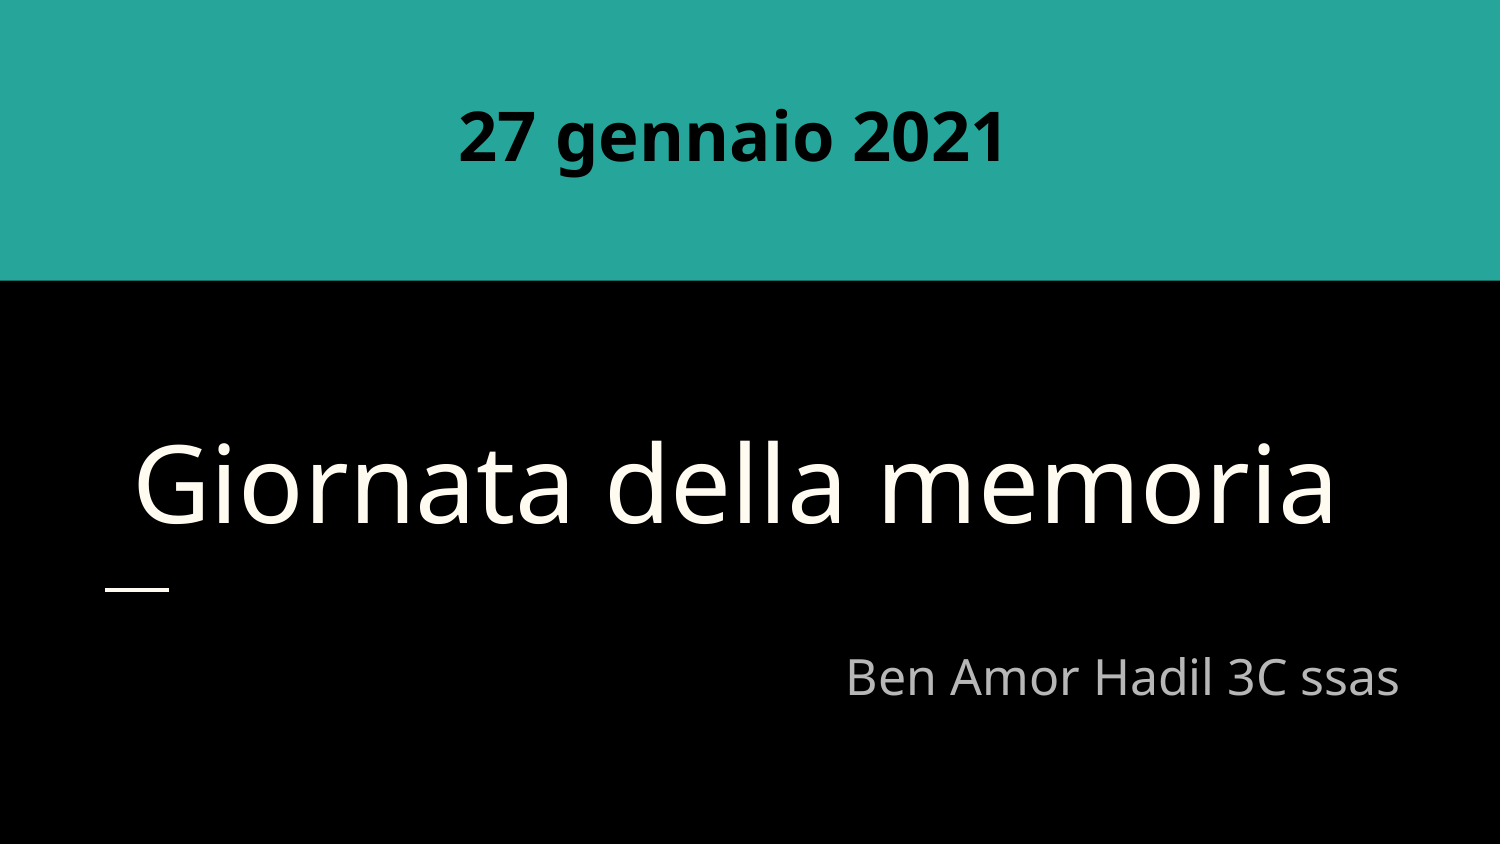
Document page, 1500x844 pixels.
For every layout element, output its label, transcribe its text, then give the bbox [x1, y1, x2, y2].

subtitle Ben Amor Hadil 3C ssas [84, 630, 1416, 760]
title Giornata della memoria [84, 310, 1416, 561]
text_box 27 gennaio 2021 [274, 77, 1195, 190]
